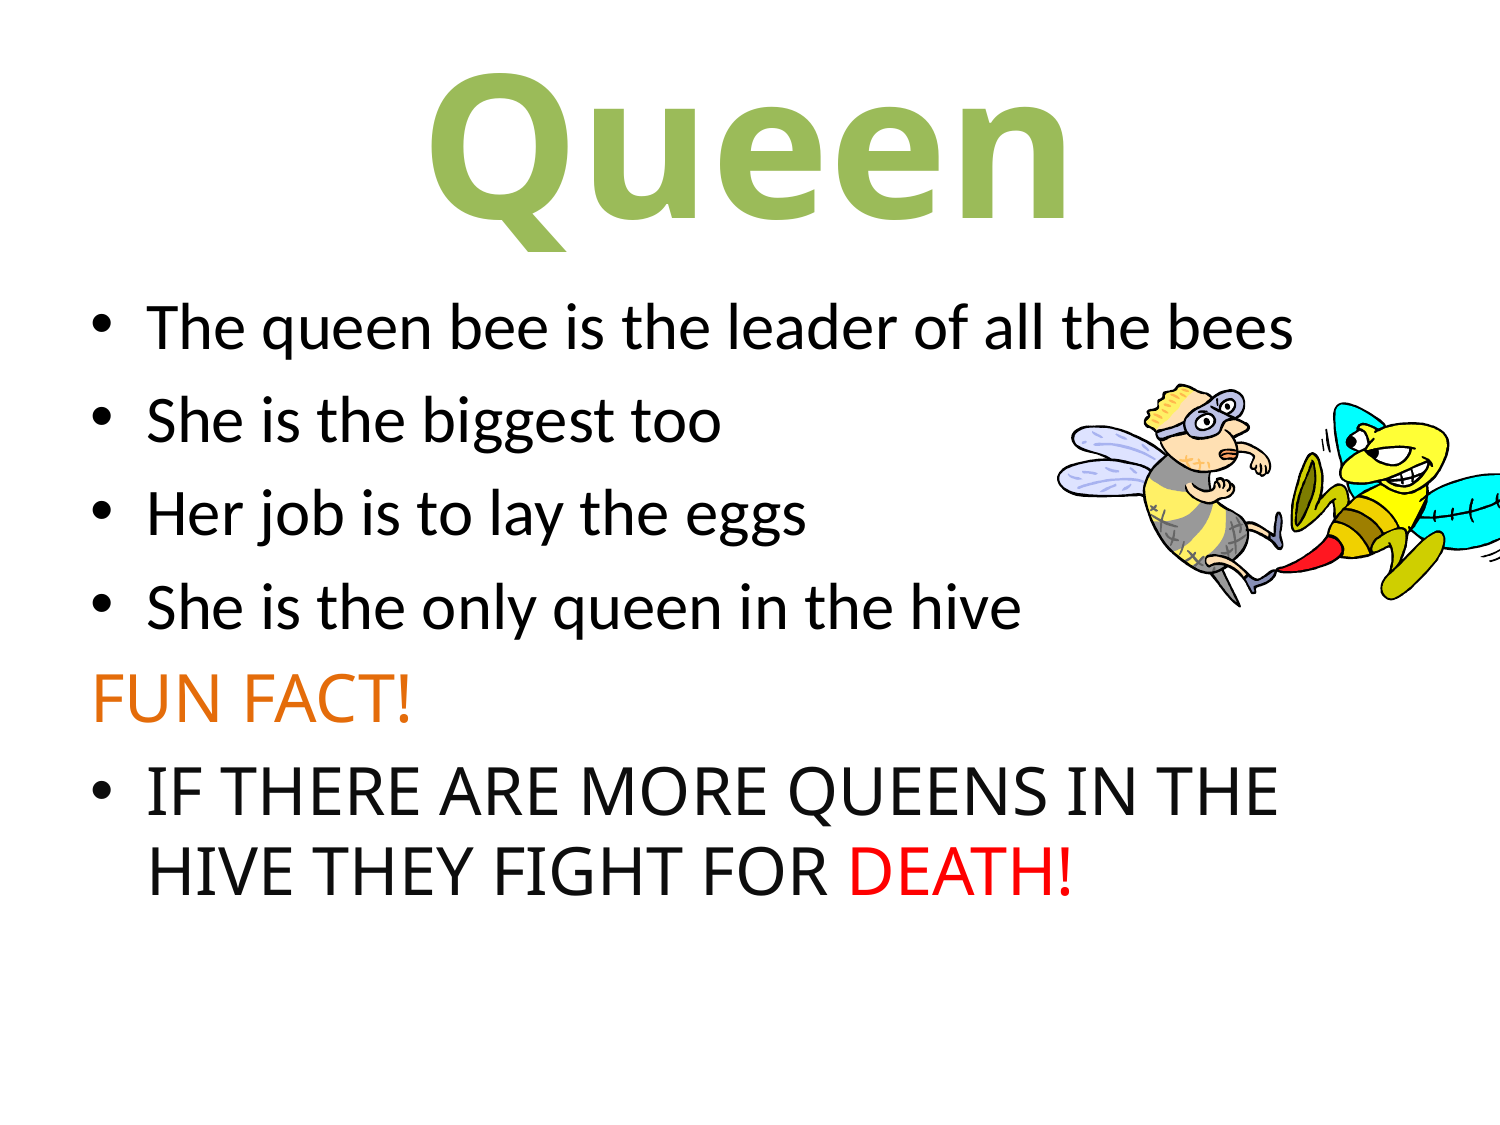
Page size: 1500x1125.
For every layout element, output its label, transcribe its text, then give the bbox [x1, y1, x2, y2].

picture [1060, 382, 1500, 626]
list The queen bee is the leader of all the bees She is the biggest too Her job is to lay the eggs She is the only queen in the hive FUN FACT! IF THERE ARE MORE QUEENS IN THE HIVE THEY FIGHT FOR DEATH! [75, 275, 1425, 1018]
title Queen [75, 45, 1425, 233]
